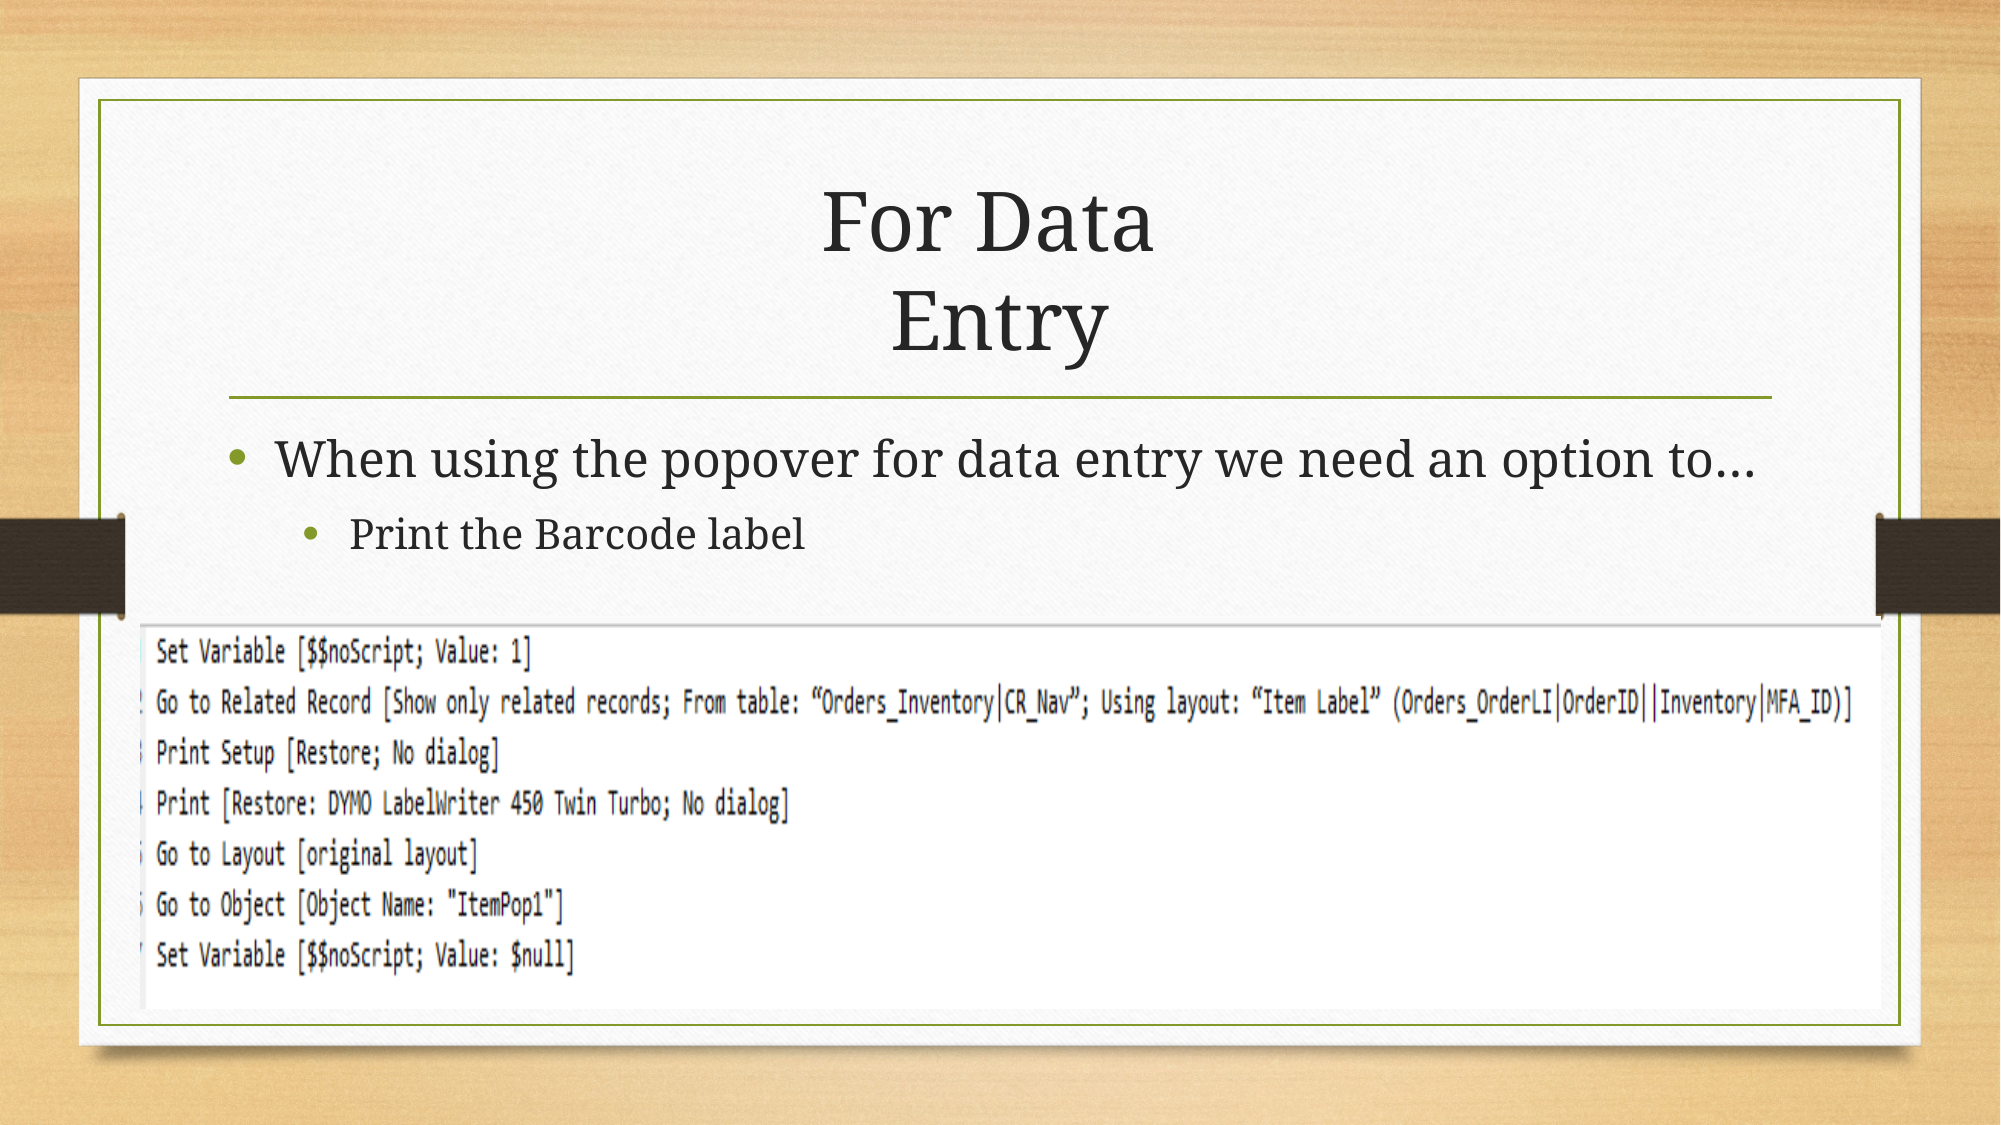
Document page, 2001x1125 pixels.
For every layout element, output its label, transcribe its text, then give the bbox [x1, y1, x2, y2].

title For Data Entry [212, 161, 1788, 375]
list When using the popover for data entry we need an option to… Print the Barcode label [212, 419, 1788, 616]
picture [0, 0, 2001, 1125]
